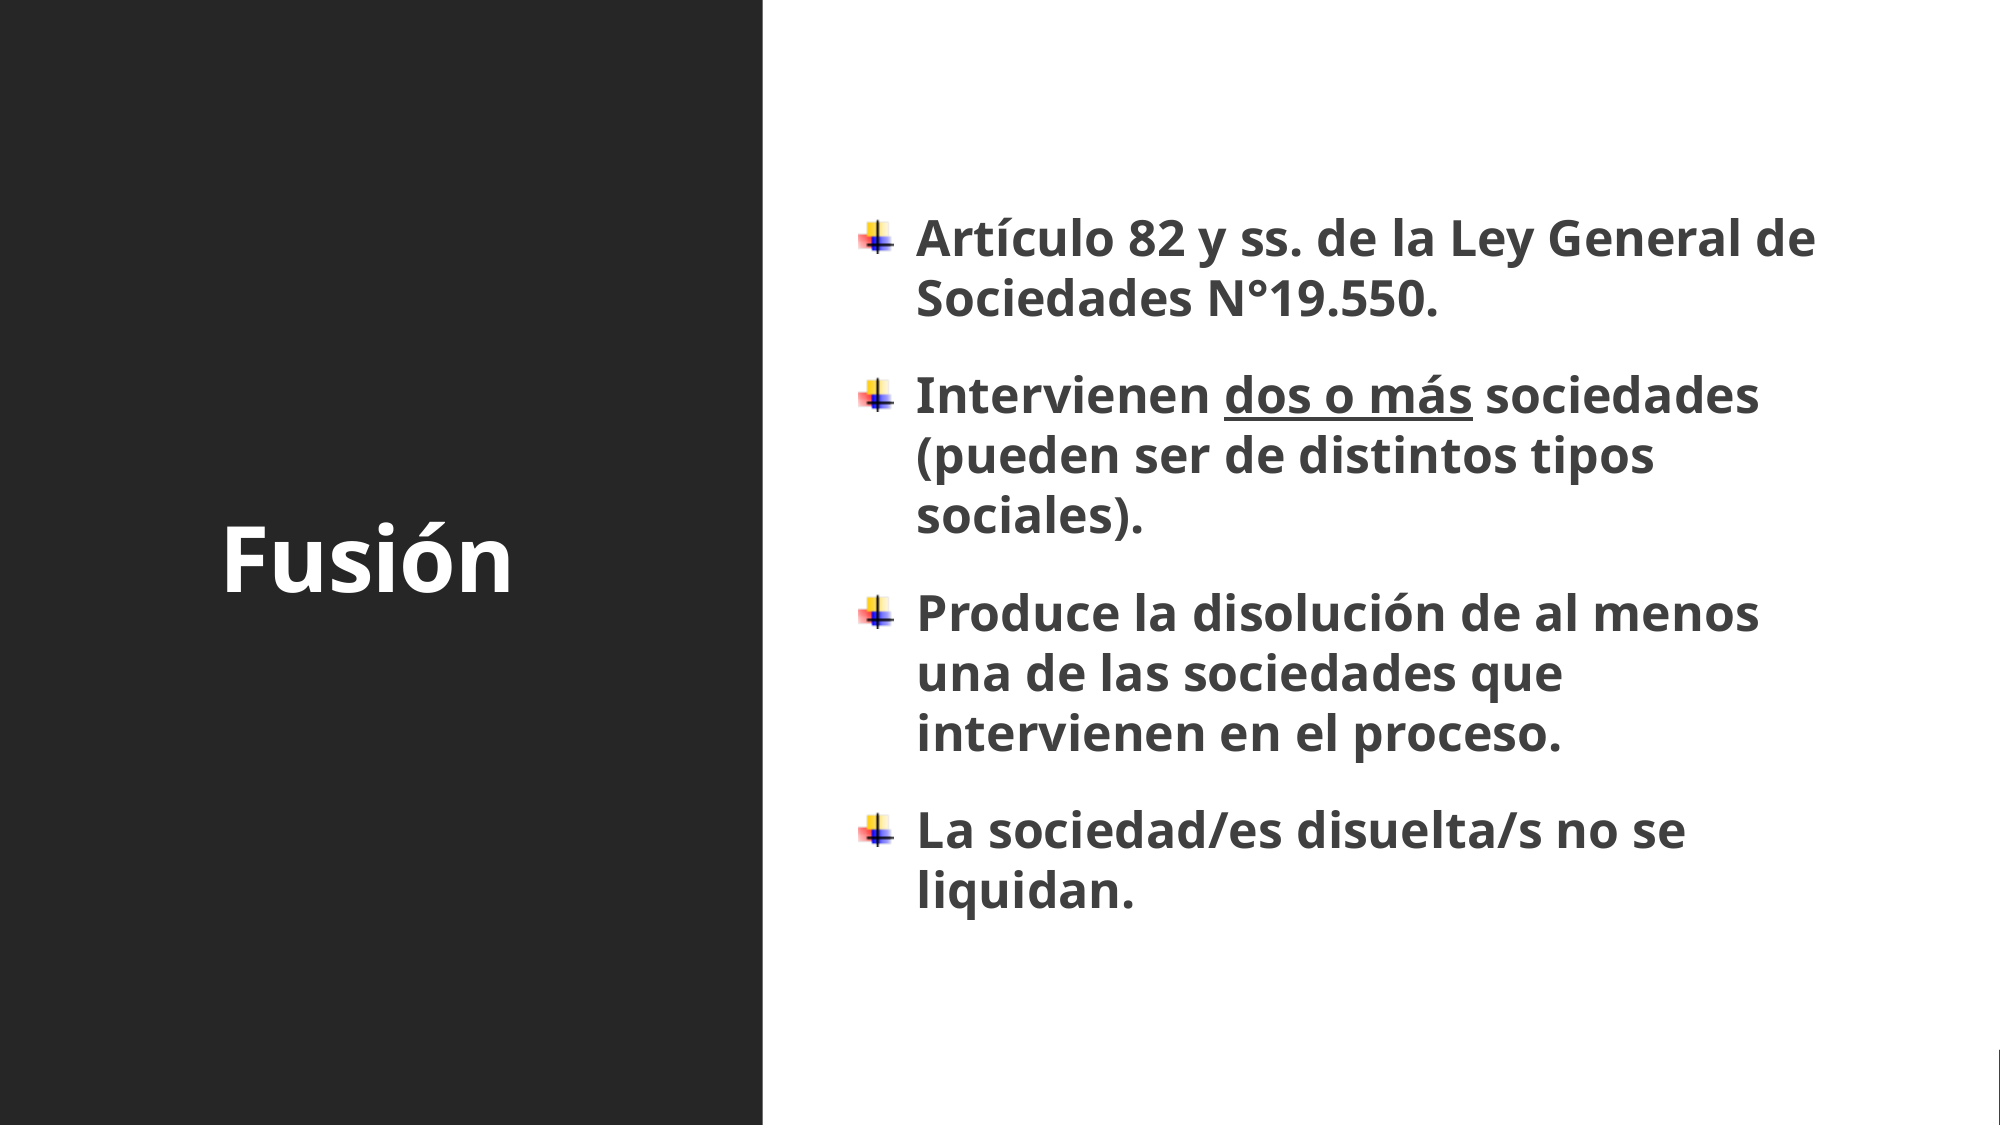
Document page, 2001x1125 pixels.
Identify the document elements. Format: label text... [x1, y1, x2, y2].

text_box [764, 0, 2000, 1125]
picture [858, 593, 894, 629]
text_box Artículo 82 y ss. de la Ley General de Sociedades N°19.550. Intervienen dos o más sociedades (pueden ser de distintos tipos sociales). Produce la disolución de al menos una de las sociedades que intervienen en el proceso. La sociedad/es disuelta/s no se liquidan. [858, 99, 1830, 308]
picture [858, 376, 894, 412]
picture [858, 811, 894, 847]
text_box [0, 0, 764, 1125]
text_box Fusión [80, 99, 679, 1026]
text_box Artículo 82 y ss. de la Ley General de Sociedades N°19.550. Intervienen dos o más sociedades (pueden ser de distintos tipos sociales). Produce la disolución de al menos una de las sociedades que intervienen en el proceso. La sociedad/es disuelta/s no se liquidan. [858, 322, 1830, 1026]
picture [858, 218, 894, 254]
